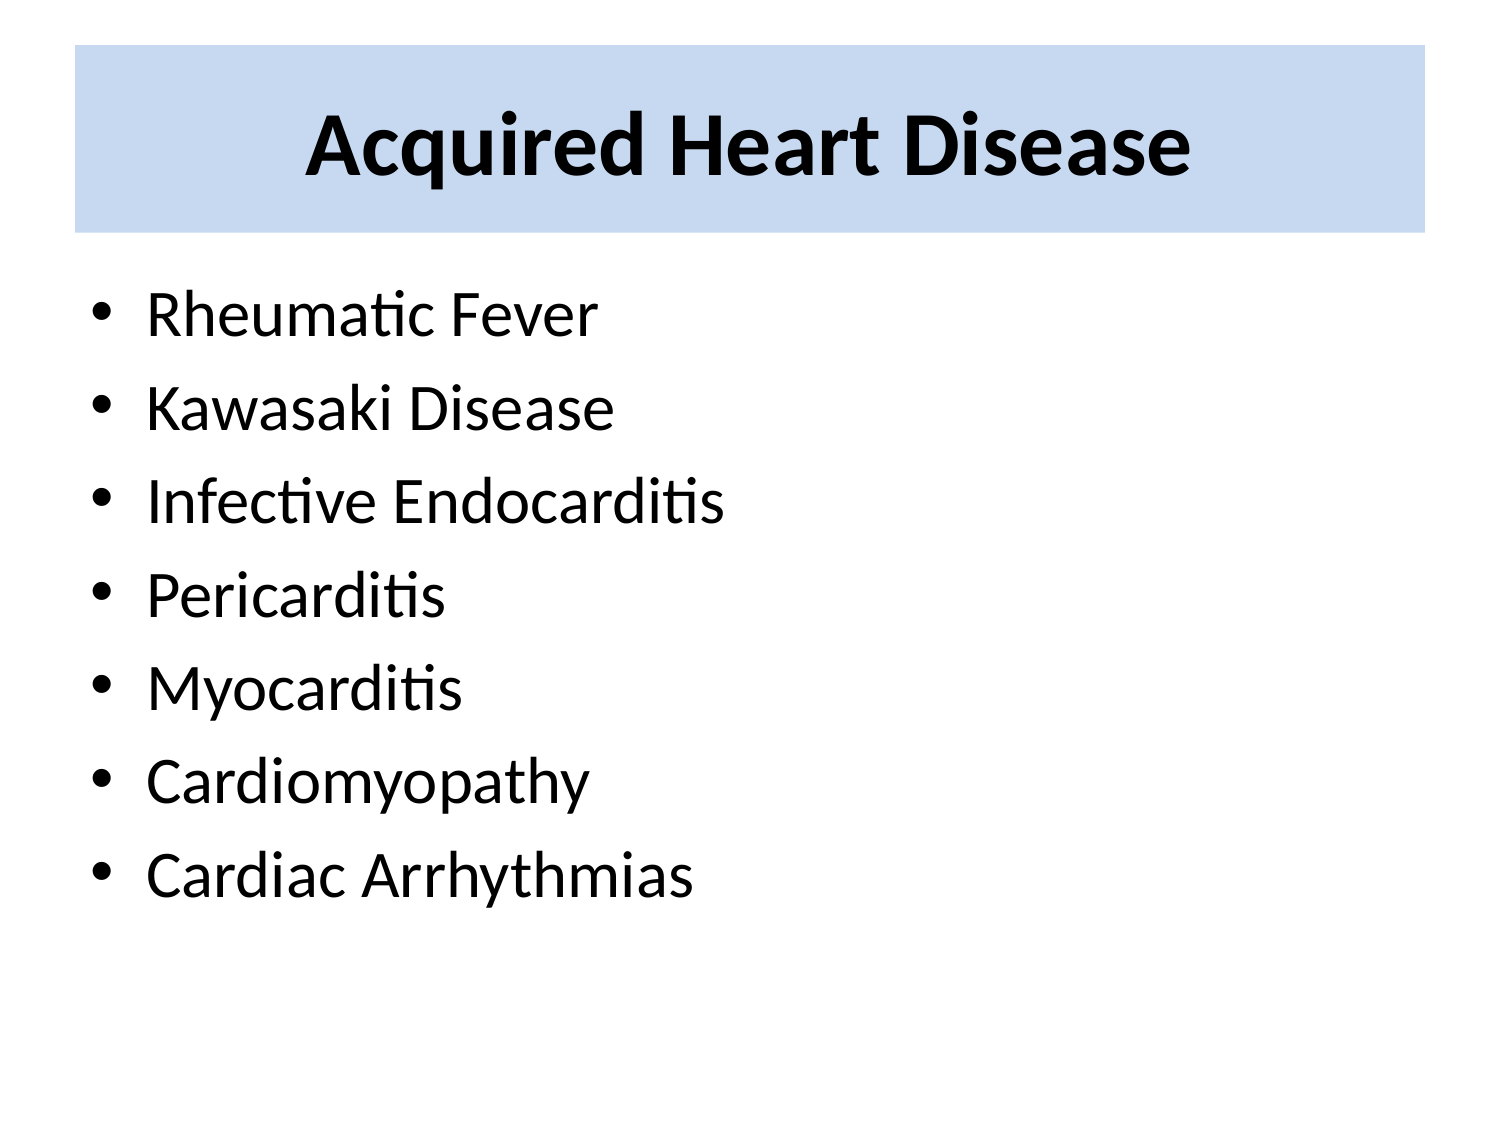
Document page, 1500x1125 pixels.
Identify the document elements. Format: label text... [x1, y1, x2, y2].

title Acquired Heart Disease [75, 45, 1425, 233]
list Rheumatic Fever Kawasaki Disease Infective Endocarditis Pericarditis Myocarditis Cardiomyopathy Cardiac Arrhythmias [75, 262, 1425, 1005]
